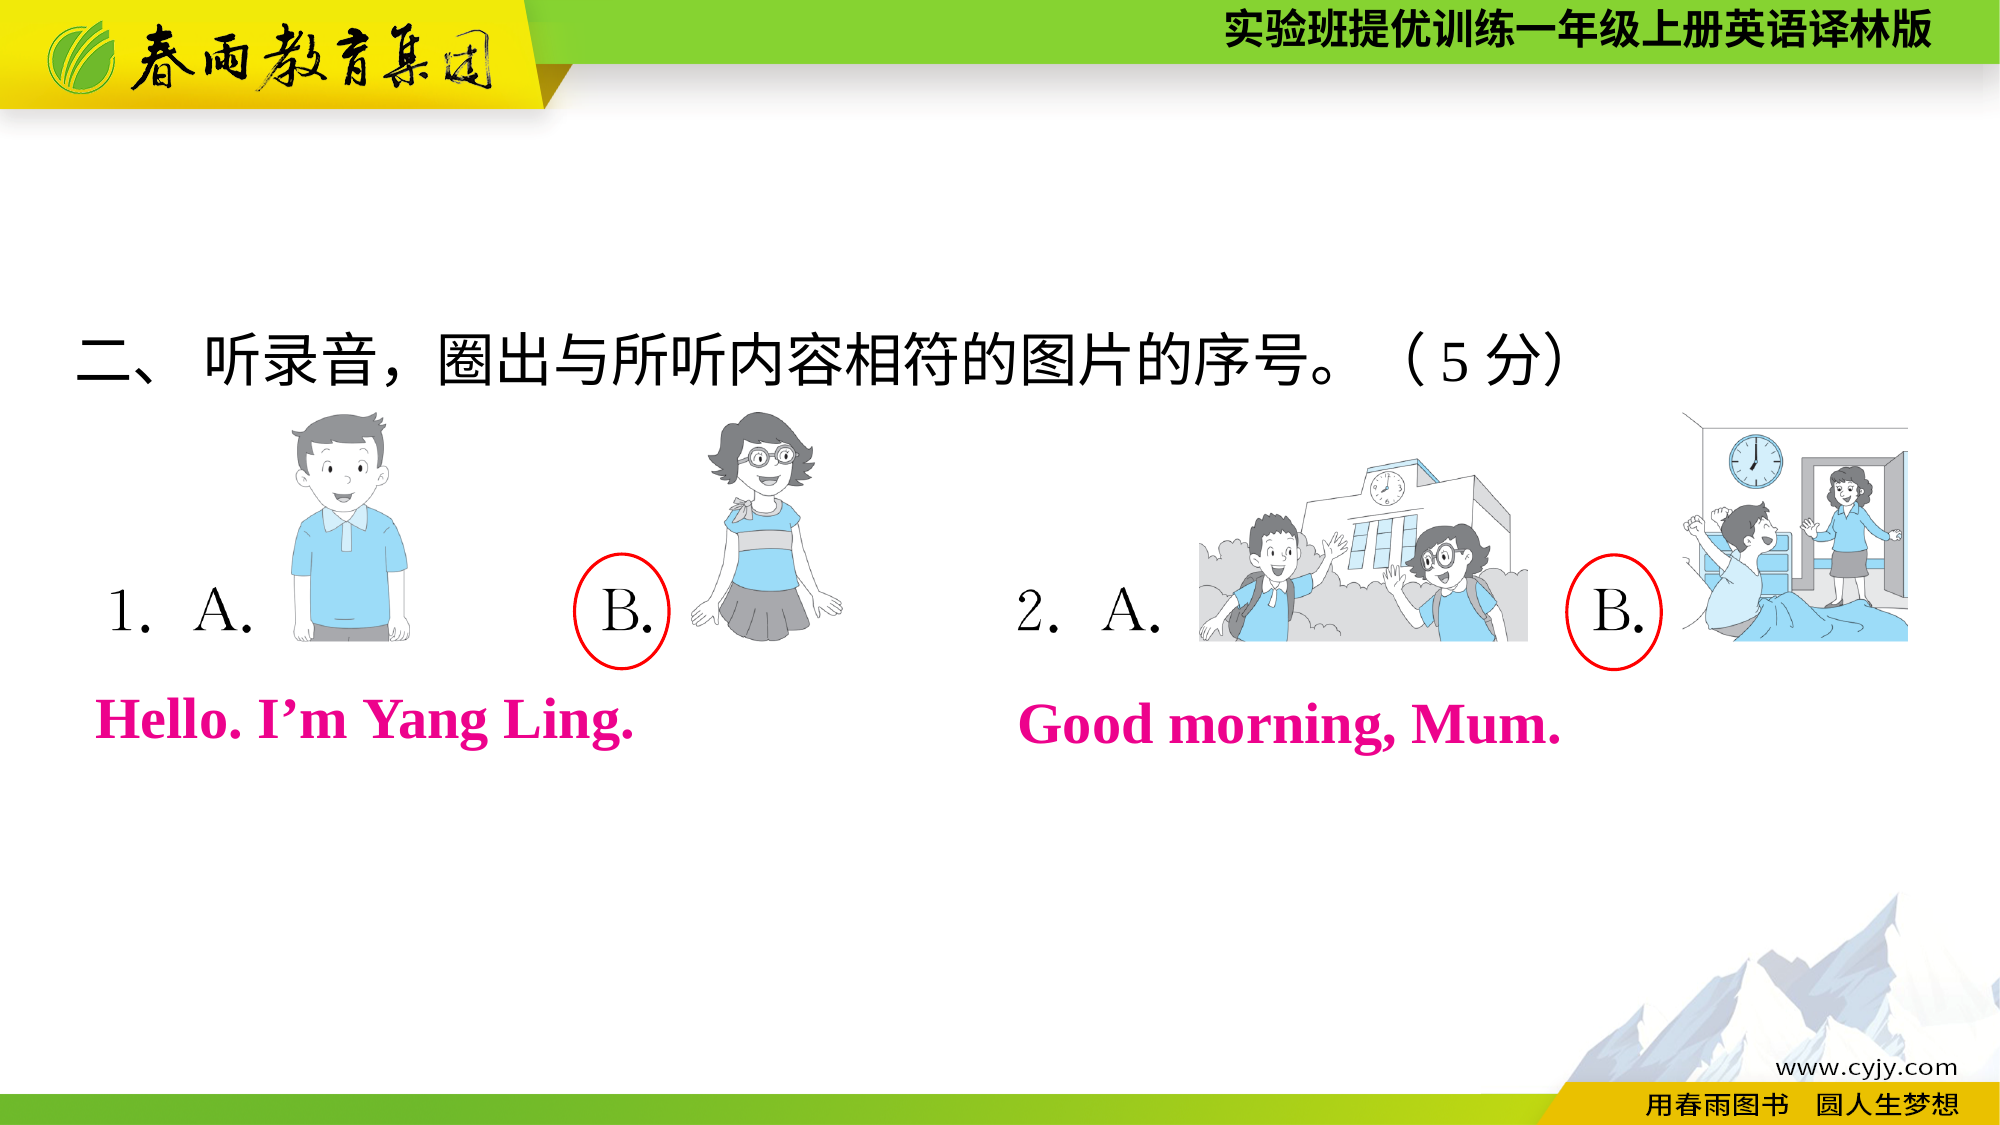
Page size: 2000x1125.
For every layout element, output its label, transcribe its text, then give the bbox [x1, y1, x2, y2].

list 二、 听录音，圈出与所听内容相符的图片的序号。（5分） [59, 280, 1944, 389]
text_box Hello. I’m Yang Ling. [80, 672, 650, 758]
text_box Good morning, Mum. [1002, 677, 1577, 763]
text_box [605, 665, 639, 669]
text_box [1595, 665, 1633, 670]
picture [0, 0, 2000, 1125]
